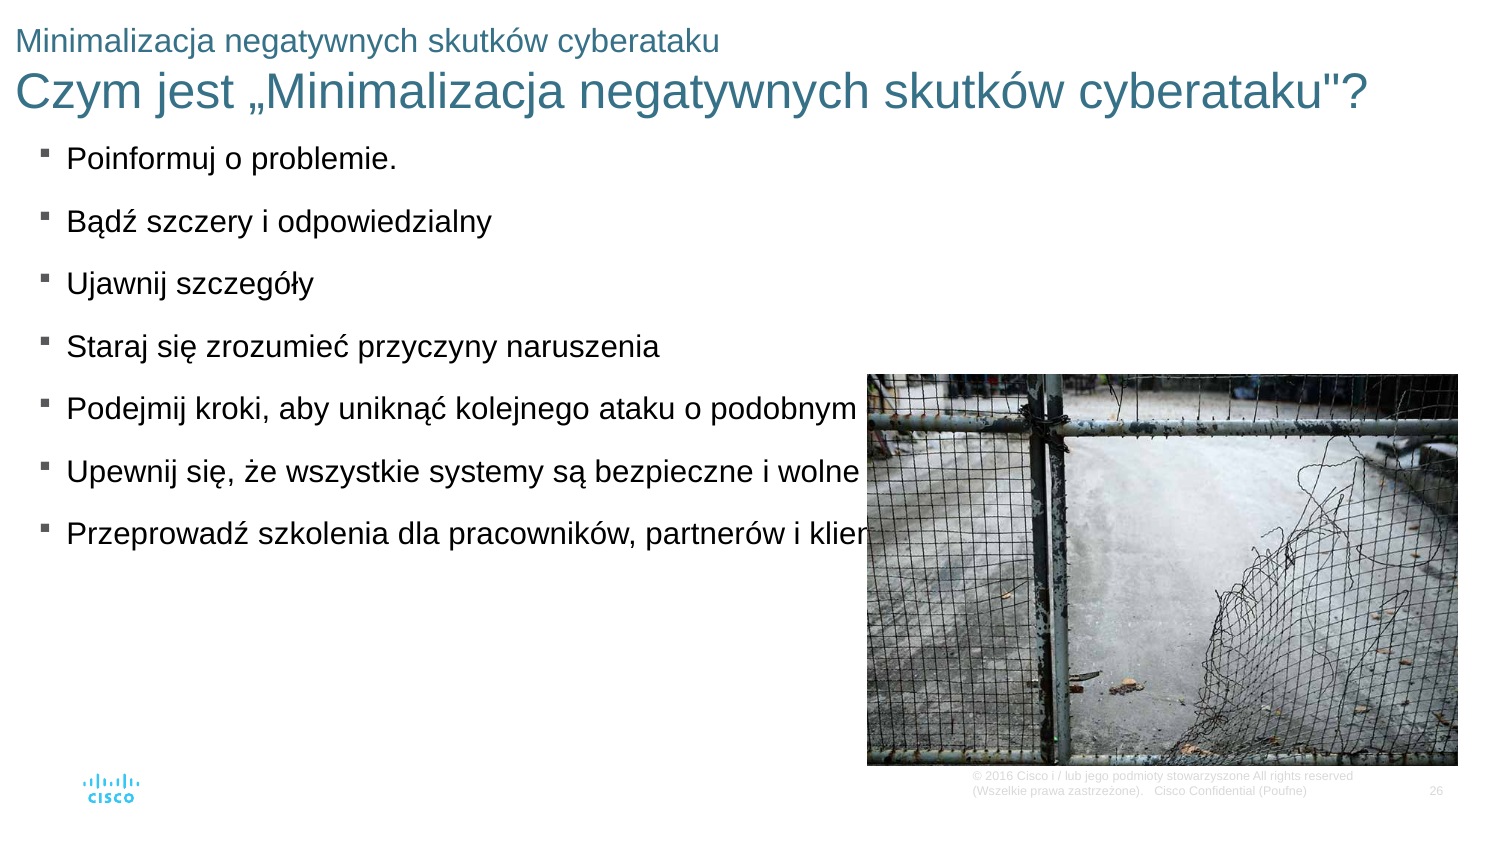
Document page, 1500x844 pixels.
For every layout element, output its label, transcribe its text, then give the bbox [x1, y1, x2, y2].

picture [866, 373, 1459, 766]
title Minimalizacja negatywnych skutków cyberataku Czym jest „Minimalizacja negatywnych skutków cyberataku"? [0, 6, 1500, 131]
list Poinformuj o problemie. Bądź szczery i odpowiedzialny Ujawnij szczegóły Staraj się zrozumieć przyczyny naruszenia Podejmij kroki, aby uniknąć kolejnego ataku o podobnym charakterze w przyszłości Upewnij się, że wszystkie systemy są bezpieczne i wolne od skutków ataku Przeprowadź szkolenia dla pracowników, partnerów i klientów [23, 131, 1476, 813]
